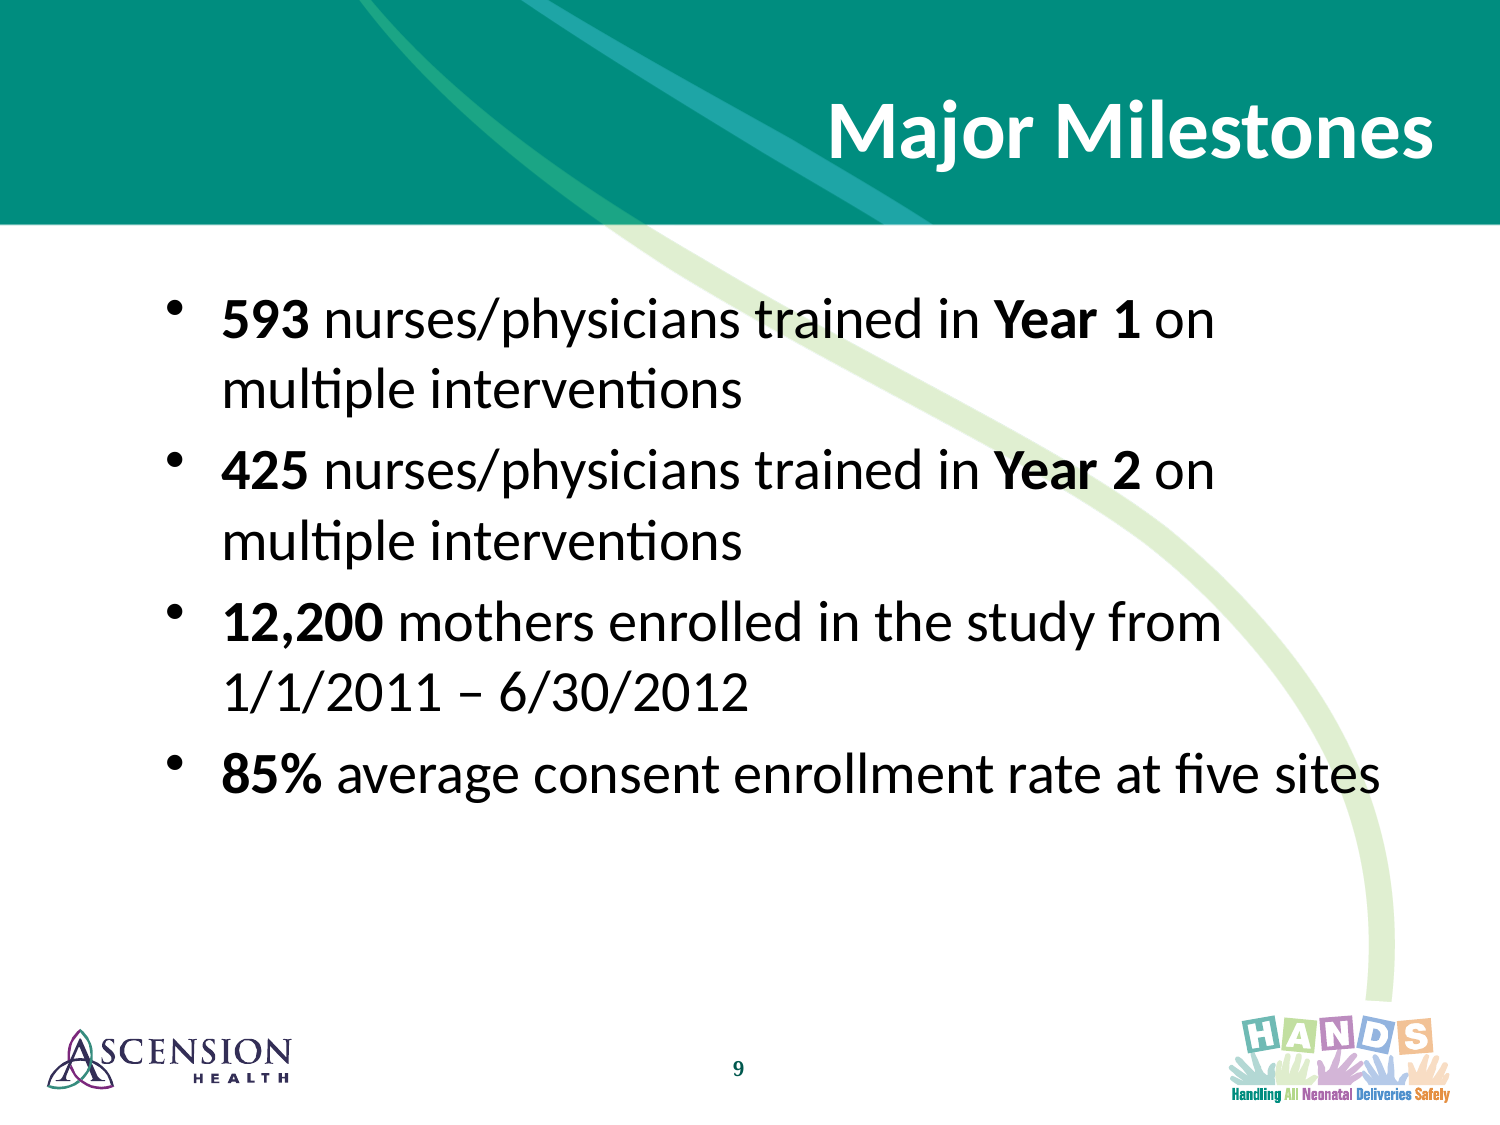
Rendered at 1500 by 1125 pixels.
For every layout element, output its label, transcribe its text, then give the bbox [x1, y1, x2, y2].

title Major Milestones [74, 37, 1451, 213]
list 593 nurses/physicians trained in Year 1 on multiple interventions 425 nurses/physicians trained in Year 2 on multiple interventions 12,200 mothers enrolled in the study from 1/1/2011 – 6/30/2012 85% average consent enrollment rate at five sites [149, 272, 1407, 1010]
picture [0, 0, 1500, 1125]
